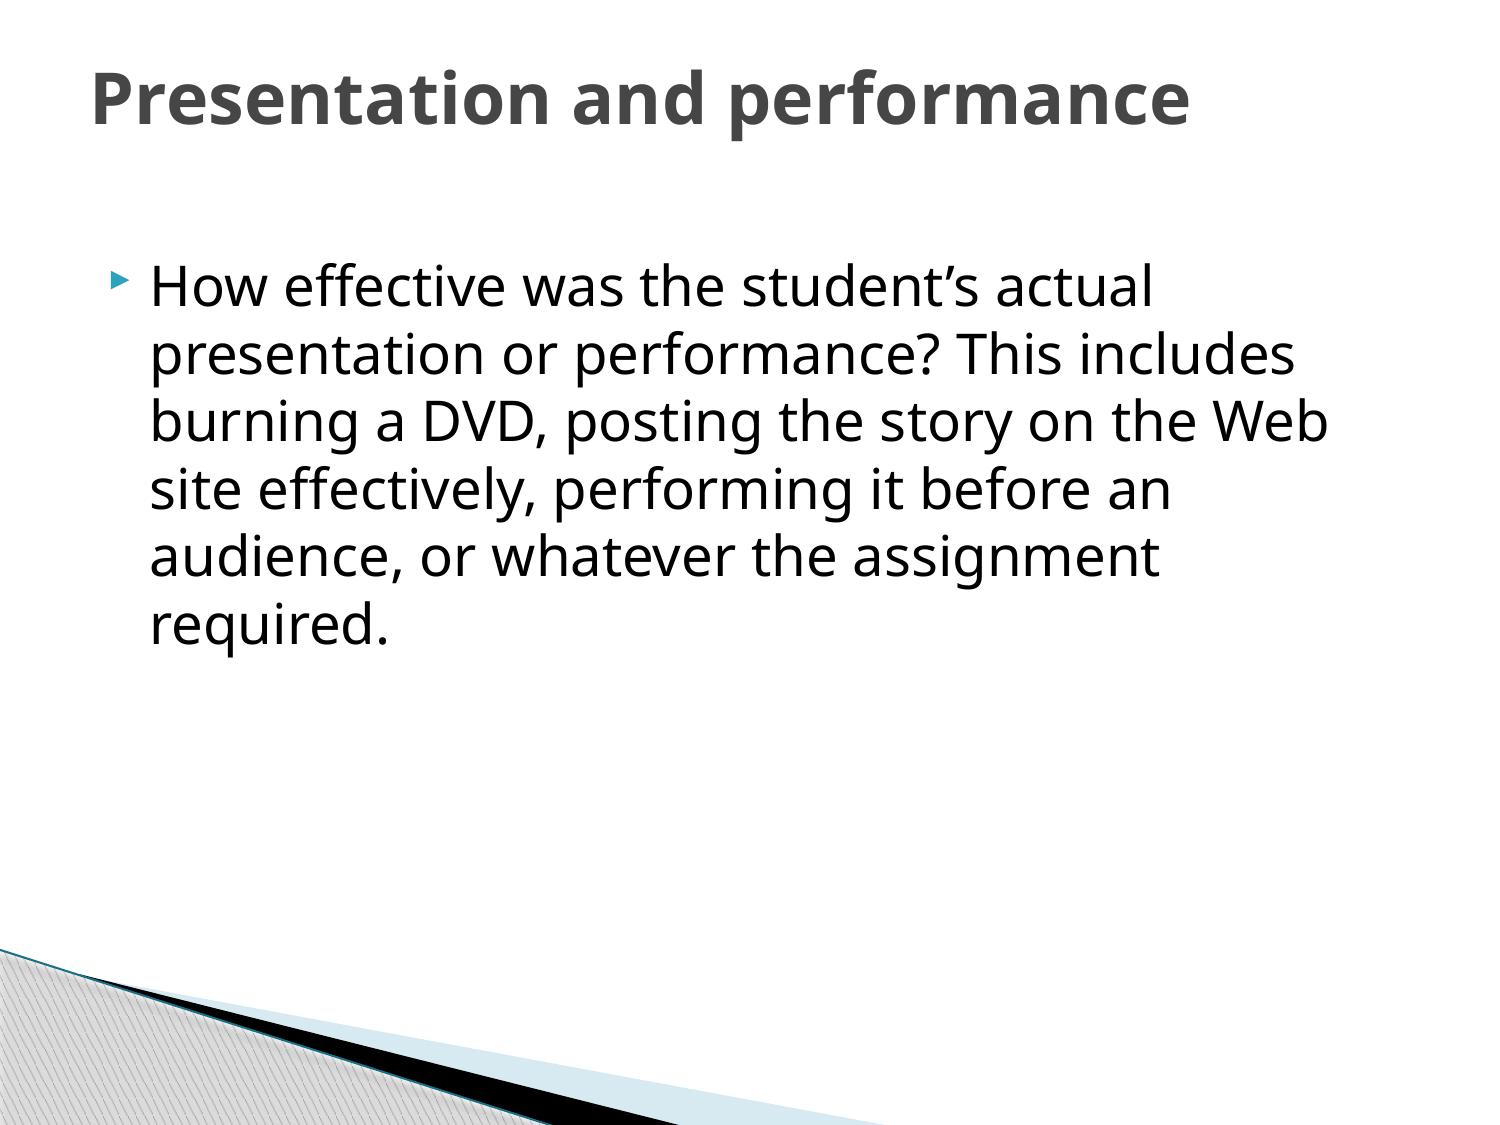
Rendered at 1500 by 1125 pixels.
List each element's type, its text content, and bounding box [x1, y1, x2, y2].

title Presentation and performance [75, 45, 1425, 233]
list How effective was the student’s actual presentation or performance? This includes burning a DVD, posting the story on the Web site effectively, performing it before an audience, or whatever the assignment required. [75, 243, 1425, 986]
